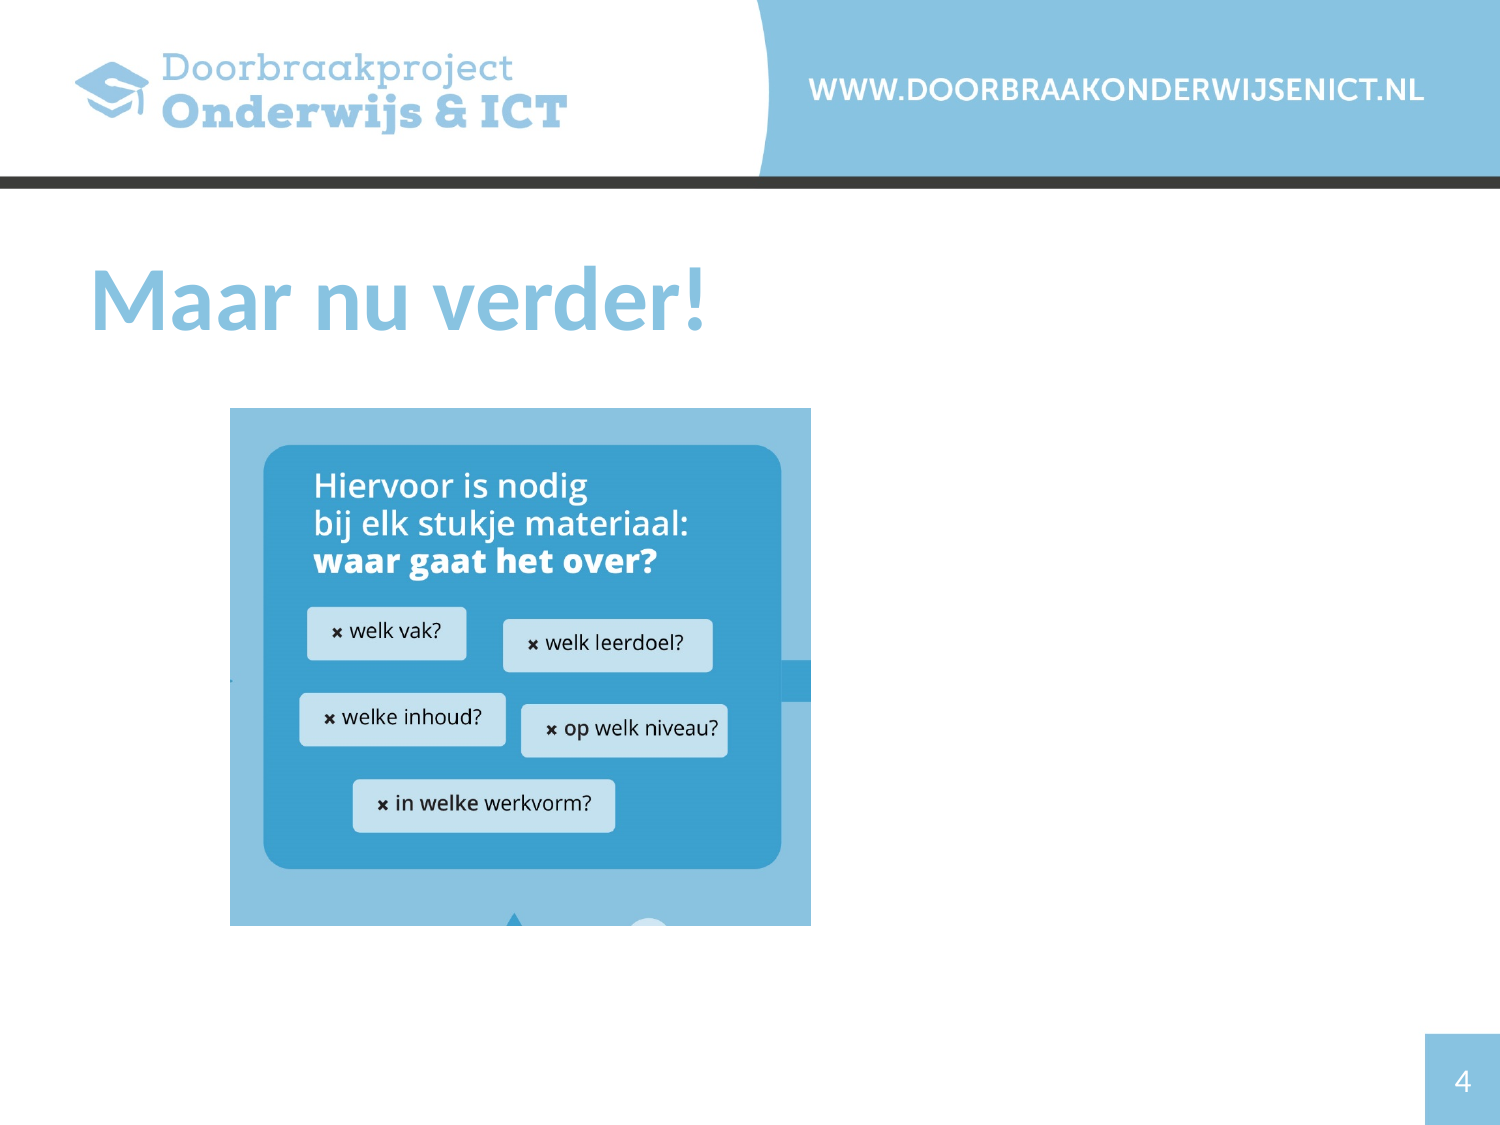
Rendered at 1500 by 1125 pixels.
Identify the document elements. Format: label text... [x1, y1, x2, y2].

title Maar nu verder! [75, 231, 1425, 374]
picture [0, 0, 1500, 1125]
